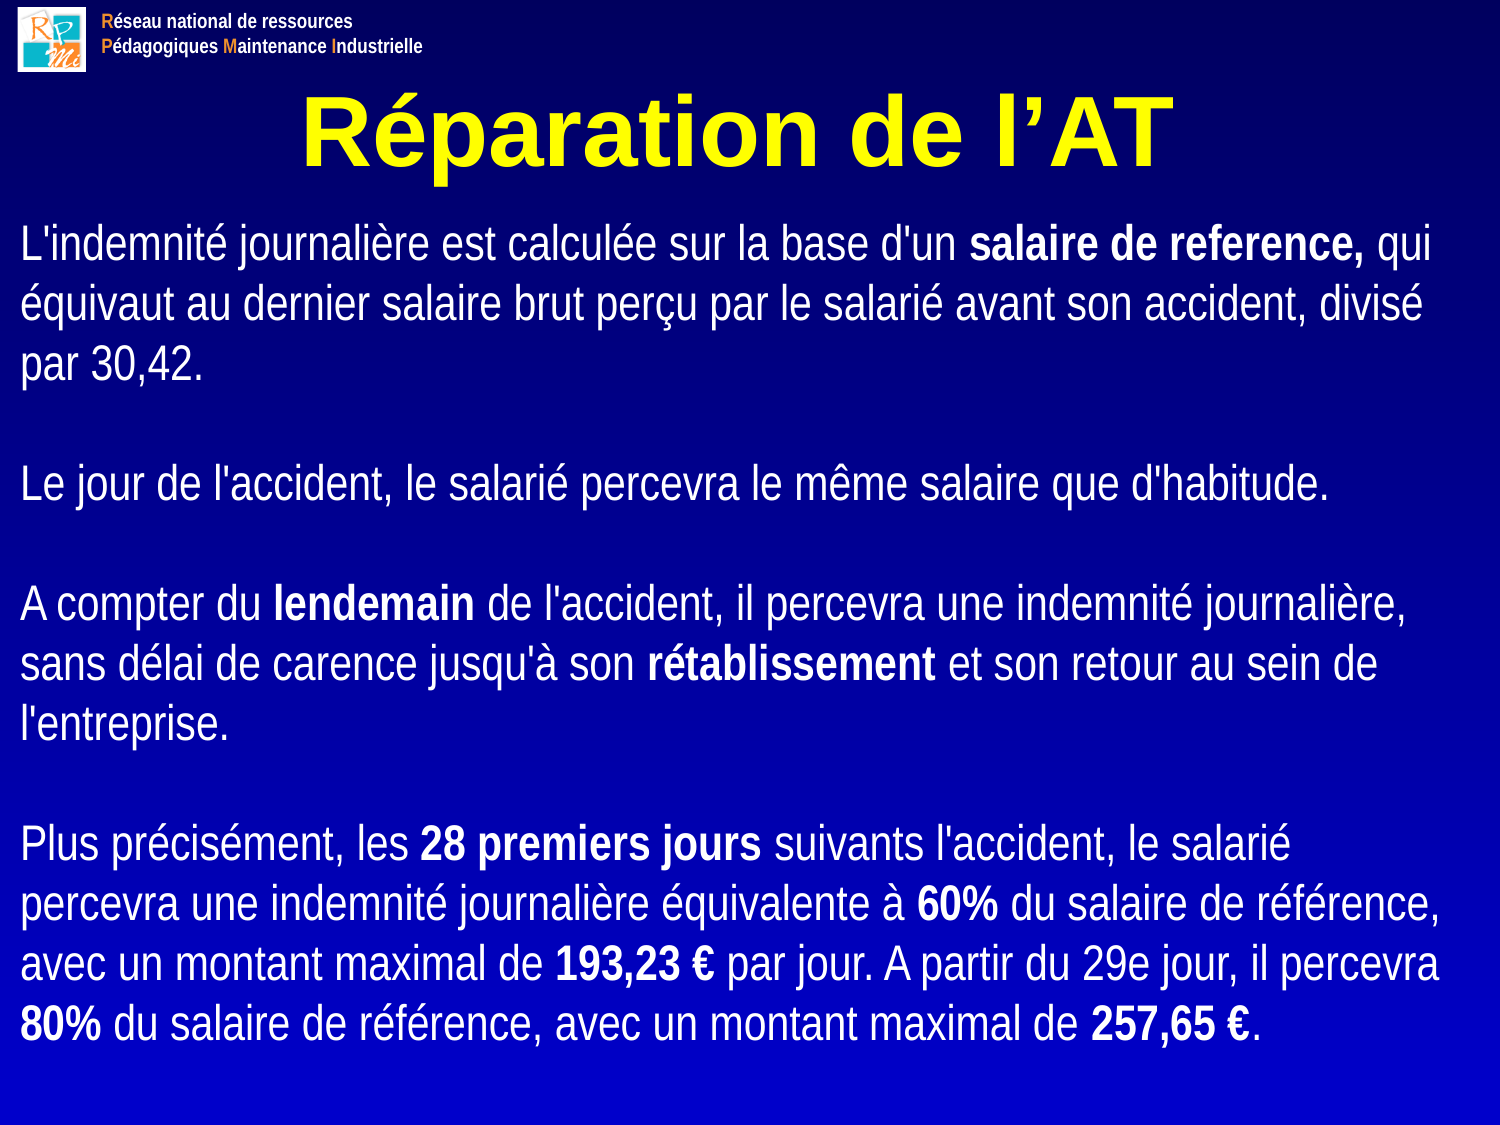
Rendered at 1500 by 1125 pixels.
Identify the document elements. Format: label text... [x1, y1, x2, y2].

picture [17, 7, 86, 72]
text_box L'indemnité journalière est calculée sur la base d'un salaire de reference, qui équivaut au dernier salaire brut perçu par le salarié avant son accident, divisé par 30,42. Le jour de l'accident, le salarié percevra le même salaire que d'habitude. A compter du lendemain de l'accident, il percevra une indemnité journalière, sans délai de carence jusqu'à son rétablissement et son retour au sein de l'entreprise. Plus précisément, les 28 premiers jours suivants l'accident, le salarié percevra une indemnité journalière équivalente à 60% du salaire de référence, avec un montant maximal de 193,23 € par jour. A partir du 29e jour, il percevra 80% du salaire de référence, avec un montant maximal de 257,65 €. [5, 203, 1470, 1118]
title Réparation de l’AT [99, 19, 1375, 194]
